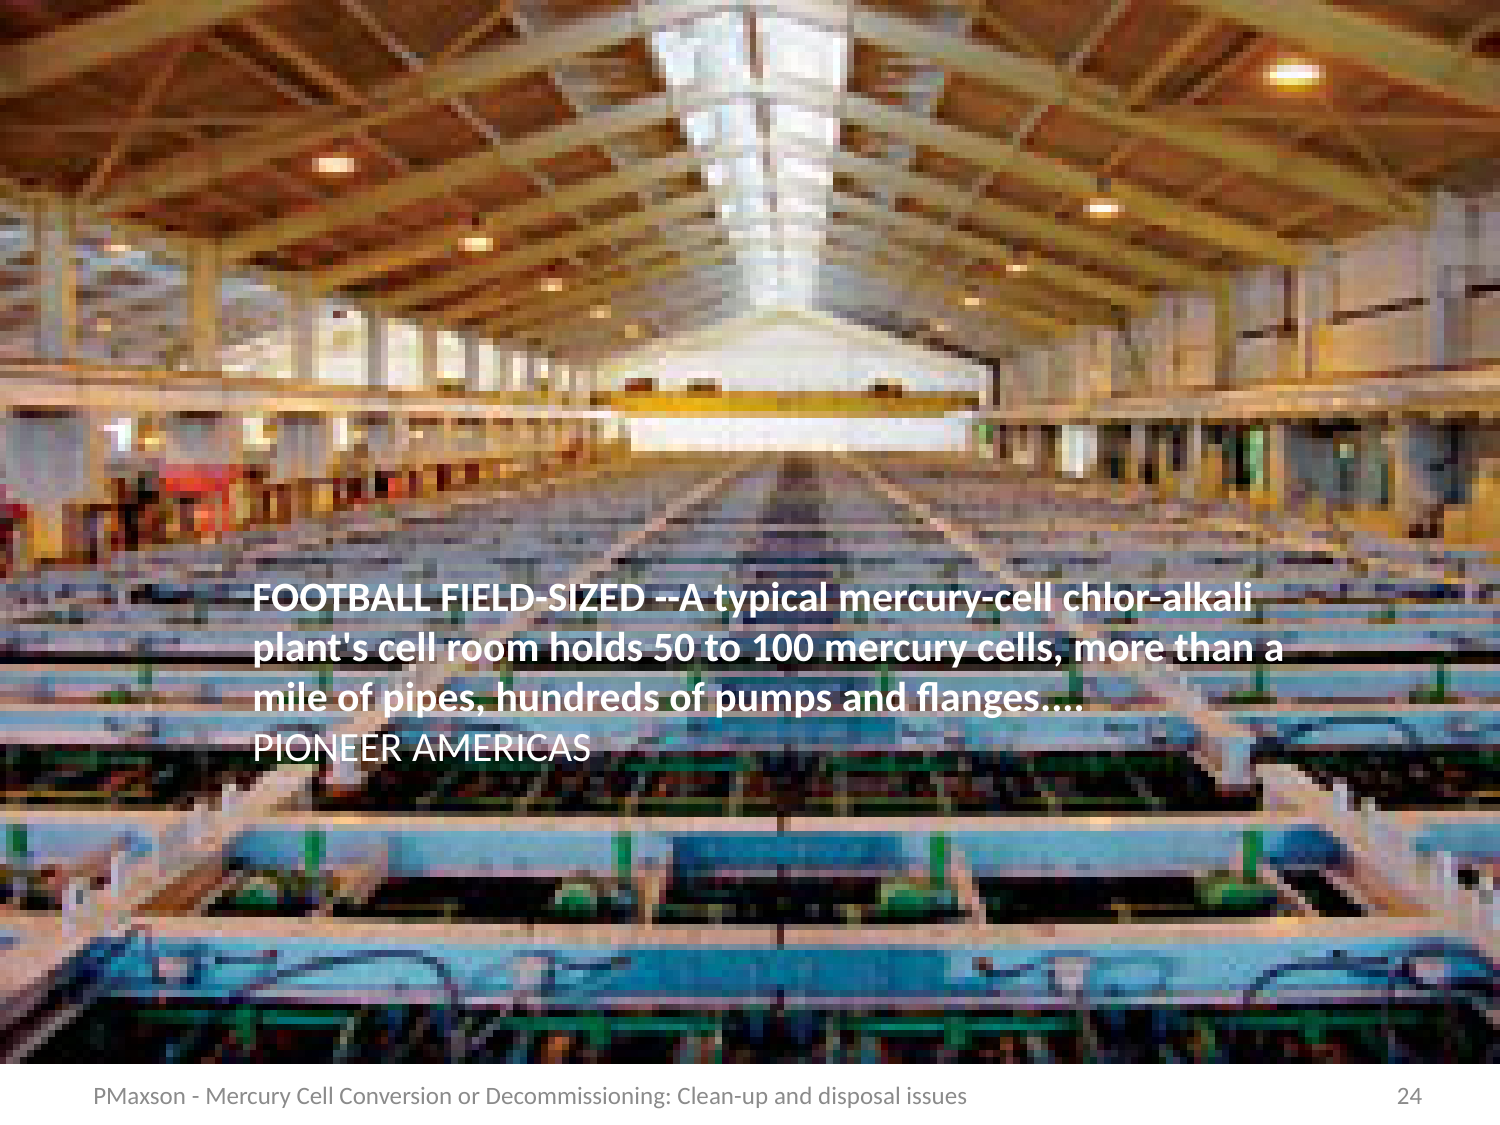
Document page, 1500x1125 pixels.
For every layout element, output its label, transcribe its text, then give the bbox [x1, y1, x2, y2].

footer PMaxson - Mercury Cell Conversion or Decommissioning: Clean-up and disposal issues [75, 1073, 988, 1125]
slide_number 24 [1074, 1073, 1438, 1125]
picture [0, 0, 1500, 1064]
